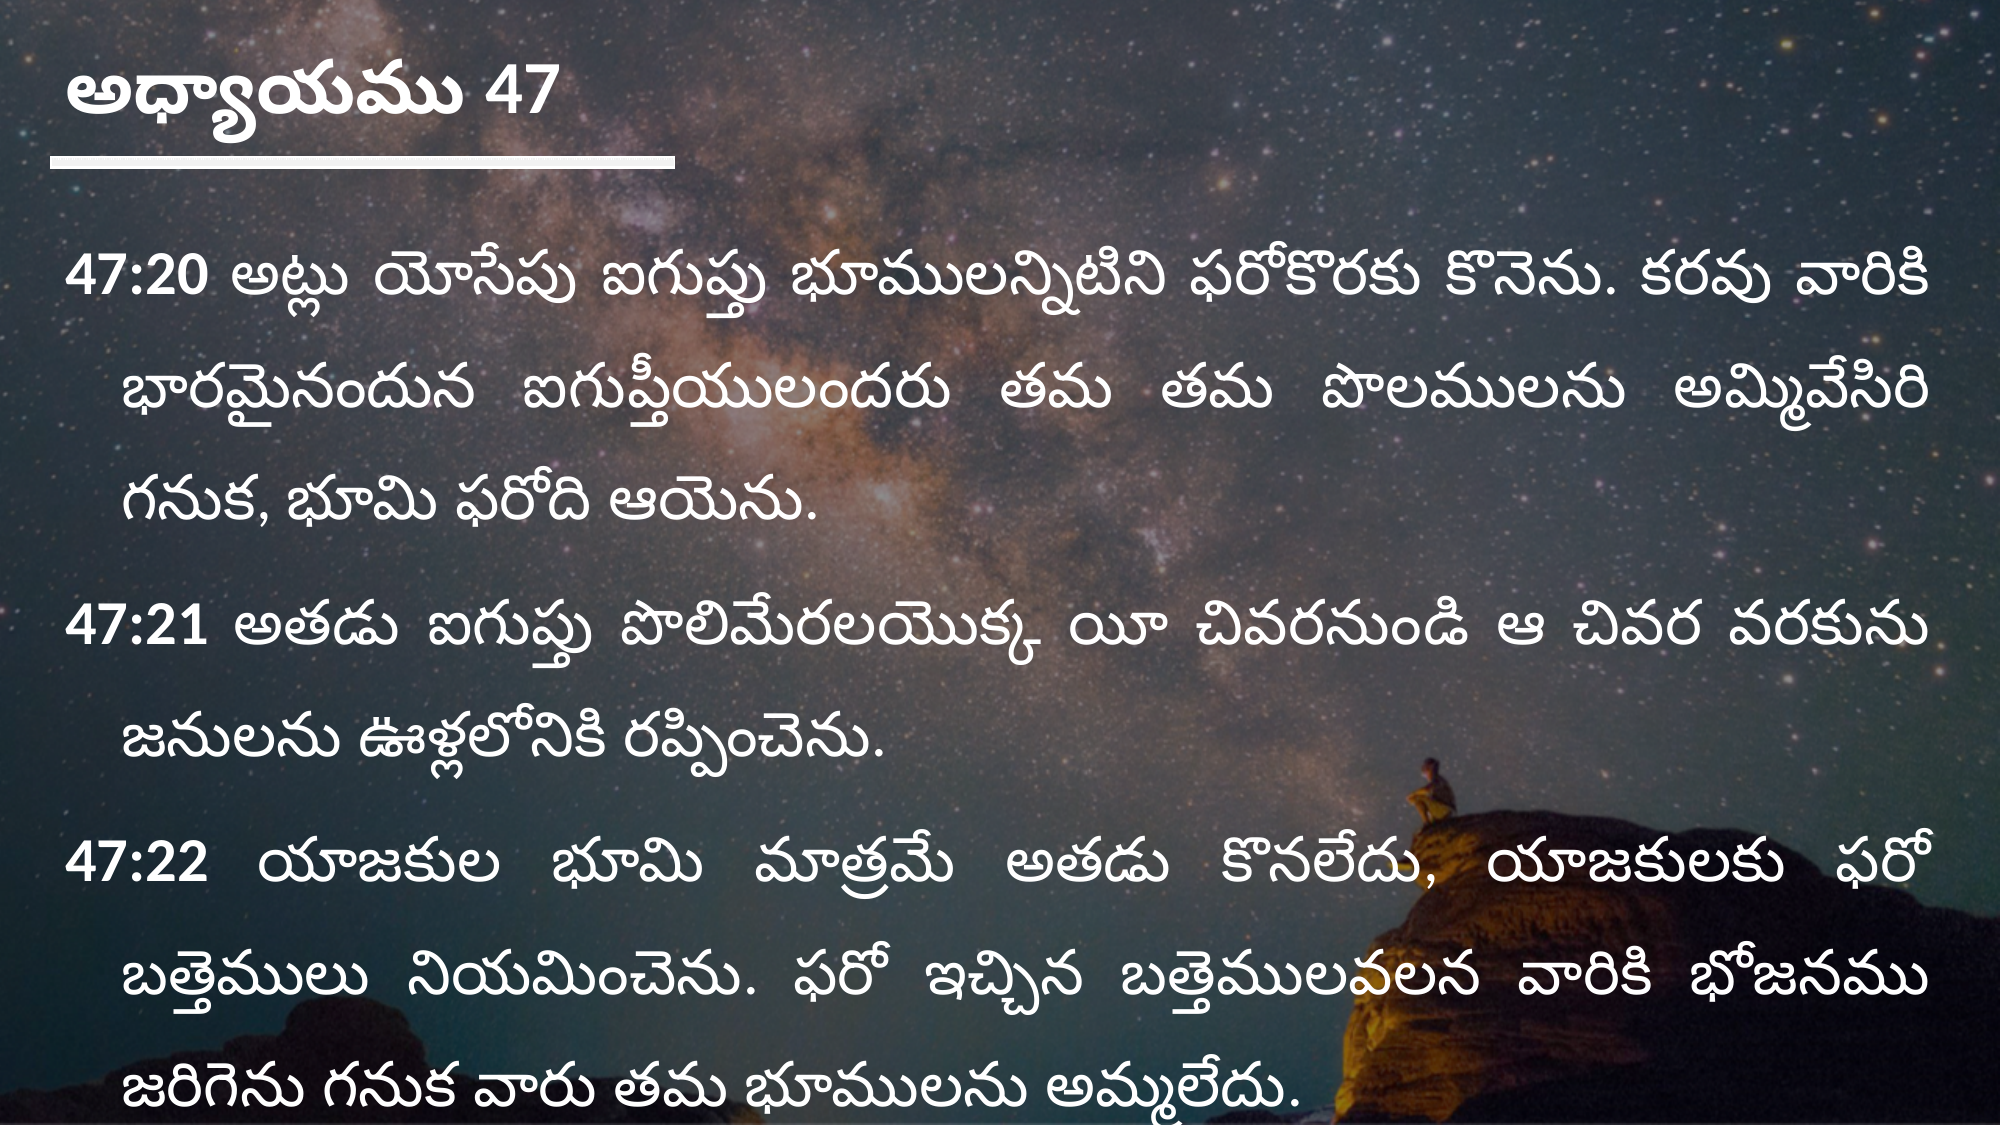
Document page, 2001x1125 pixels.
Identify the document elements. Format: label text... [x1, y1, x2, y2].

picture [0, 0, 2000, 1125]
title అధ్యాయము 47 [50, 0, 1925, 167]
list 47:20 అట్లు యోసేపు ఐగుప్తు భూములన్నిటిని ఫరోకొరకు కొనెను. కరవు వారికి భారమైనందున ఐగుప్తీయులందరు తమ తమ పొలములను అమ్మివేసిరి గనుక, భూమి ఫరోది ఆయెను. 47:21 అతడు ఐగుప్తు పొలిమేరలయొక్క యీ చివరనుండి ఆ చివర వరకును జనులను ఊళ్లలోనికి రప్పించెను. 47:22 యాజకుల భూమి మాత్రమే అతడు కొనలేదు, యాజకులకు ఫరో బత్తెములు నియమించెను. ఫరో ఇచ్చిన బత్తెములవలన వారికి భోజనము జరిగెను గనుక వారు తమ భూములను అమ్మలేదు. [50, 187, 1946, 1063]
